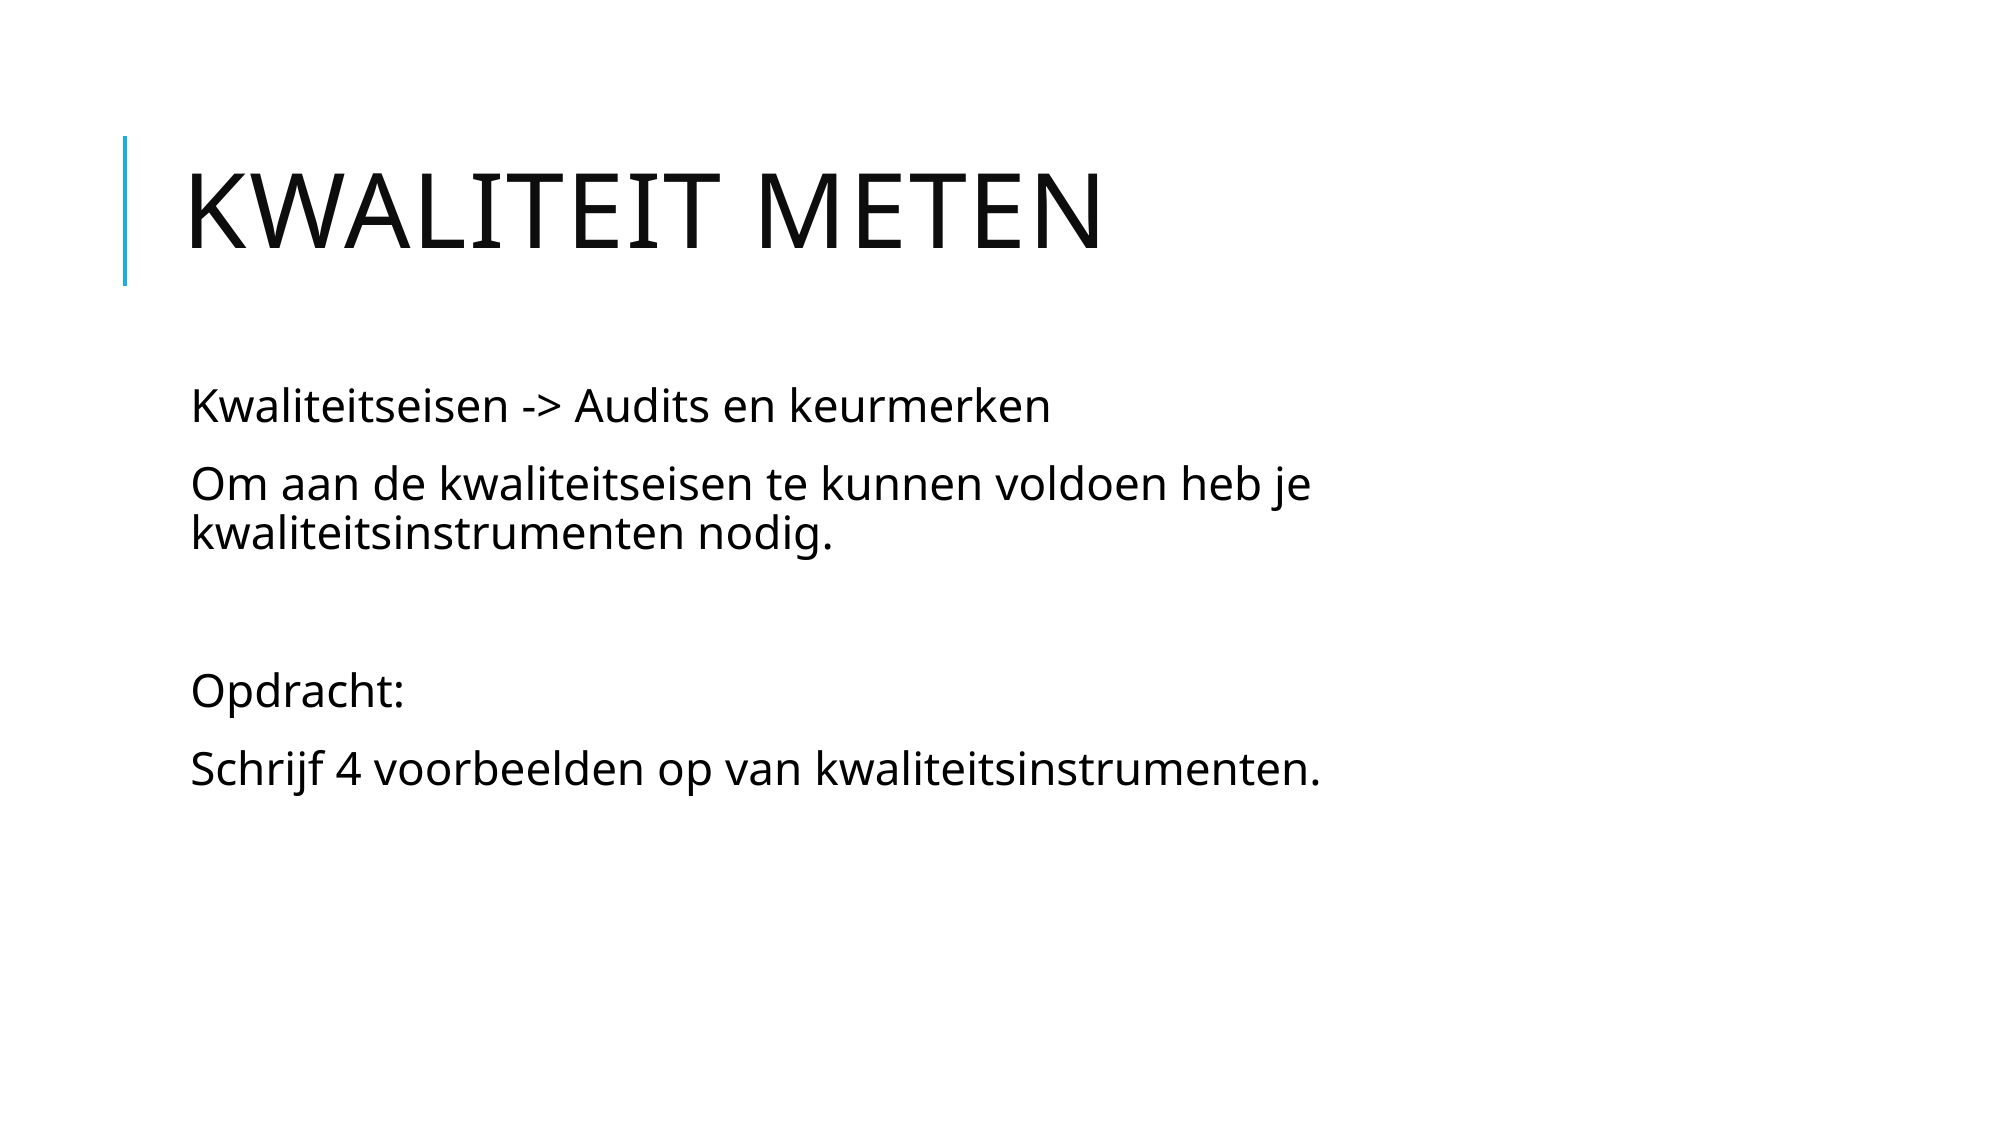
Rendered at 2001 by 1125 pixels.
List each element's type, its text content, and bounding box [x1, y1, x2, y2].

list Kwaliteitseisen -> Audits en keurmerken Om aan de kwaliteitseisen te kunnen voldoen heb je kwaliteitsinstrumenten nodig. Opdracht: Schrijf 4 voorbeelden op van kwaliteitsinstrumenten. [168, 375, 1763, 1035]
title Kwaliteit meten [168, 96, 1763, 342]
